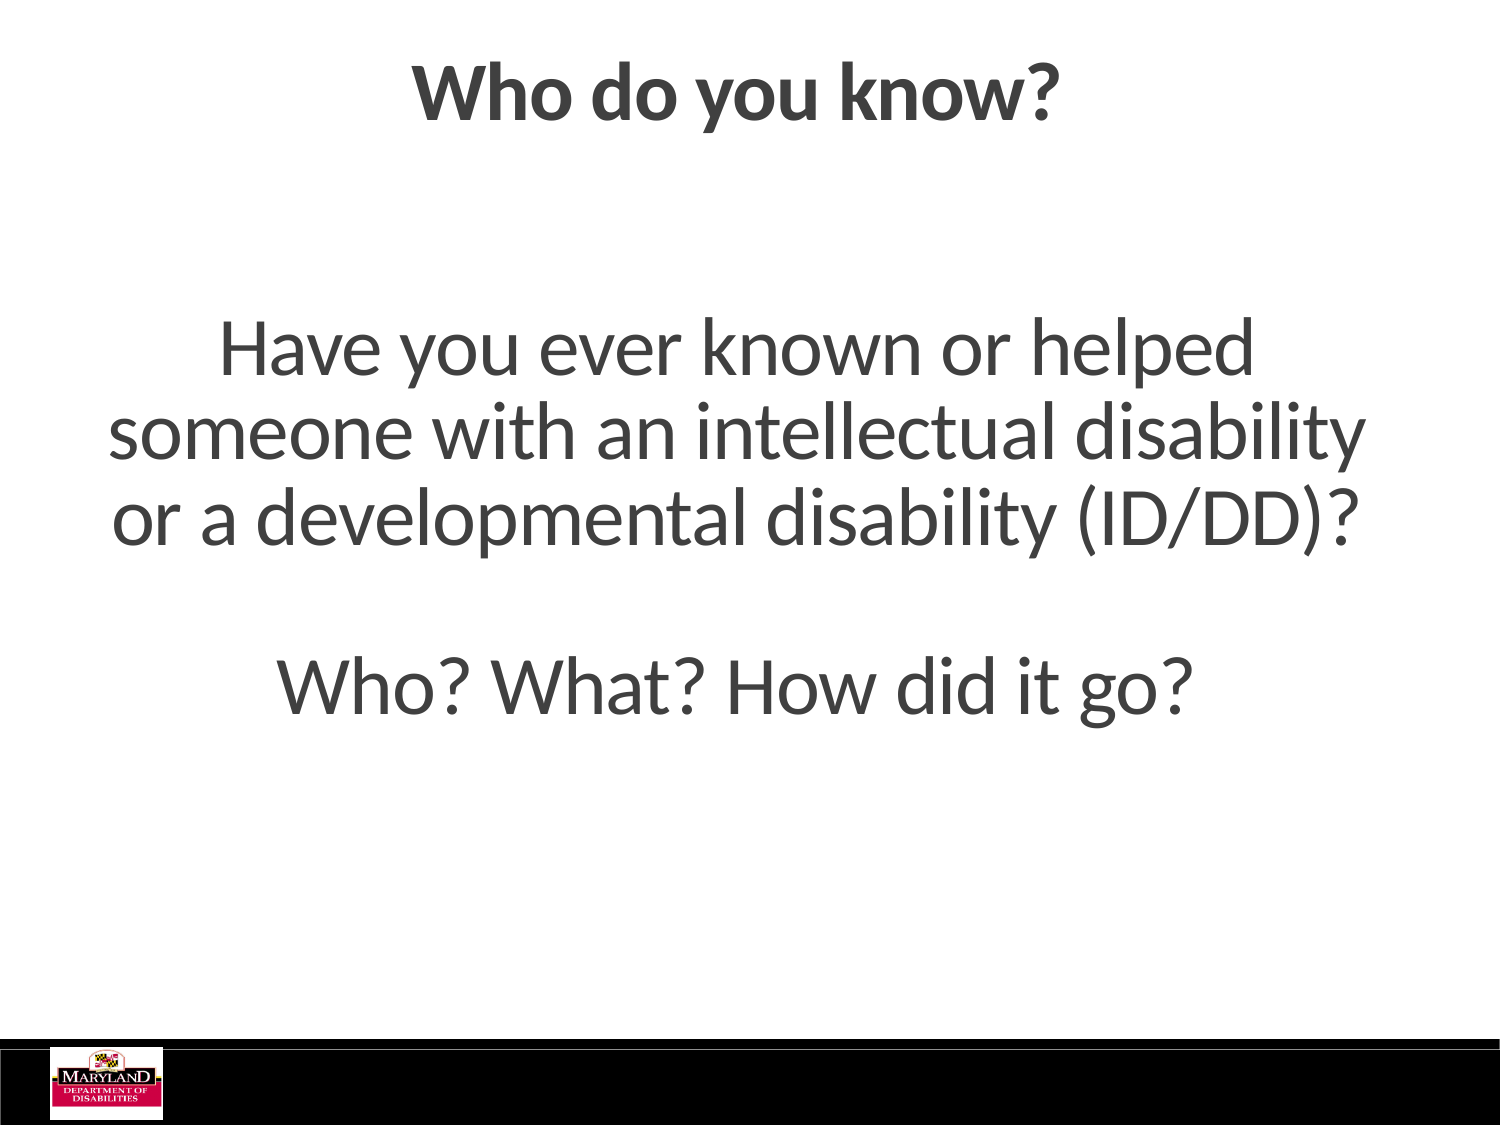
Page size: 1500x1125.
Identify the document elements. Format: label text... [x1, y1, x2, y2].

title Who do you know? Have you ever known or helped someone with an intellectual disability or a developmental disability (ID/DD)? Who? What? How did it go? [62, 45, 1413, 1013]
picture [50, 1047, 163, 1120]
